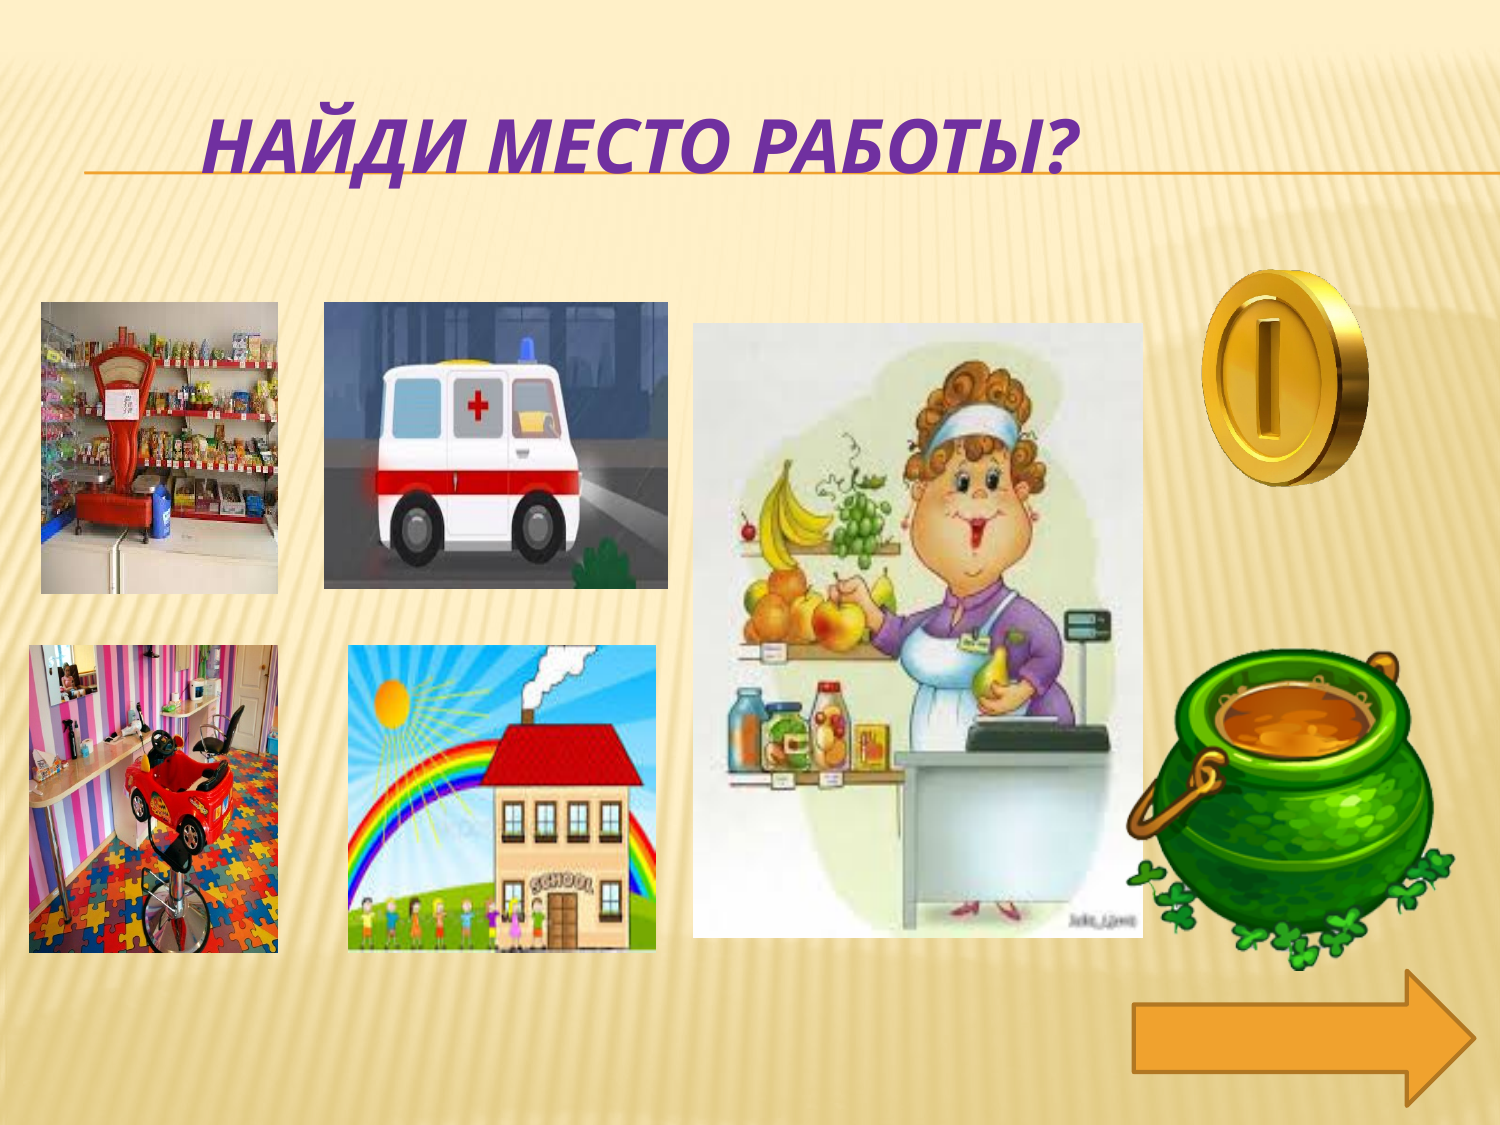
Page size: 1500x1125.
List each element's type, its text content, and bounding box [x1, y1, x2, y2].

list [40, 302, 278, 595]
picture [1118, 609, 1497, 971]
picture [348, 644, 656, 953]
picture [29, 644, 278, 953]
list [693, 323, 1143, 939]
picture [324, 302, 668, 590]
title Найди место работы? [49, 75, 1475, 213]
picture [1167, 254, 1412, 500]
text_box [1131, 989, 1477, 1108]
